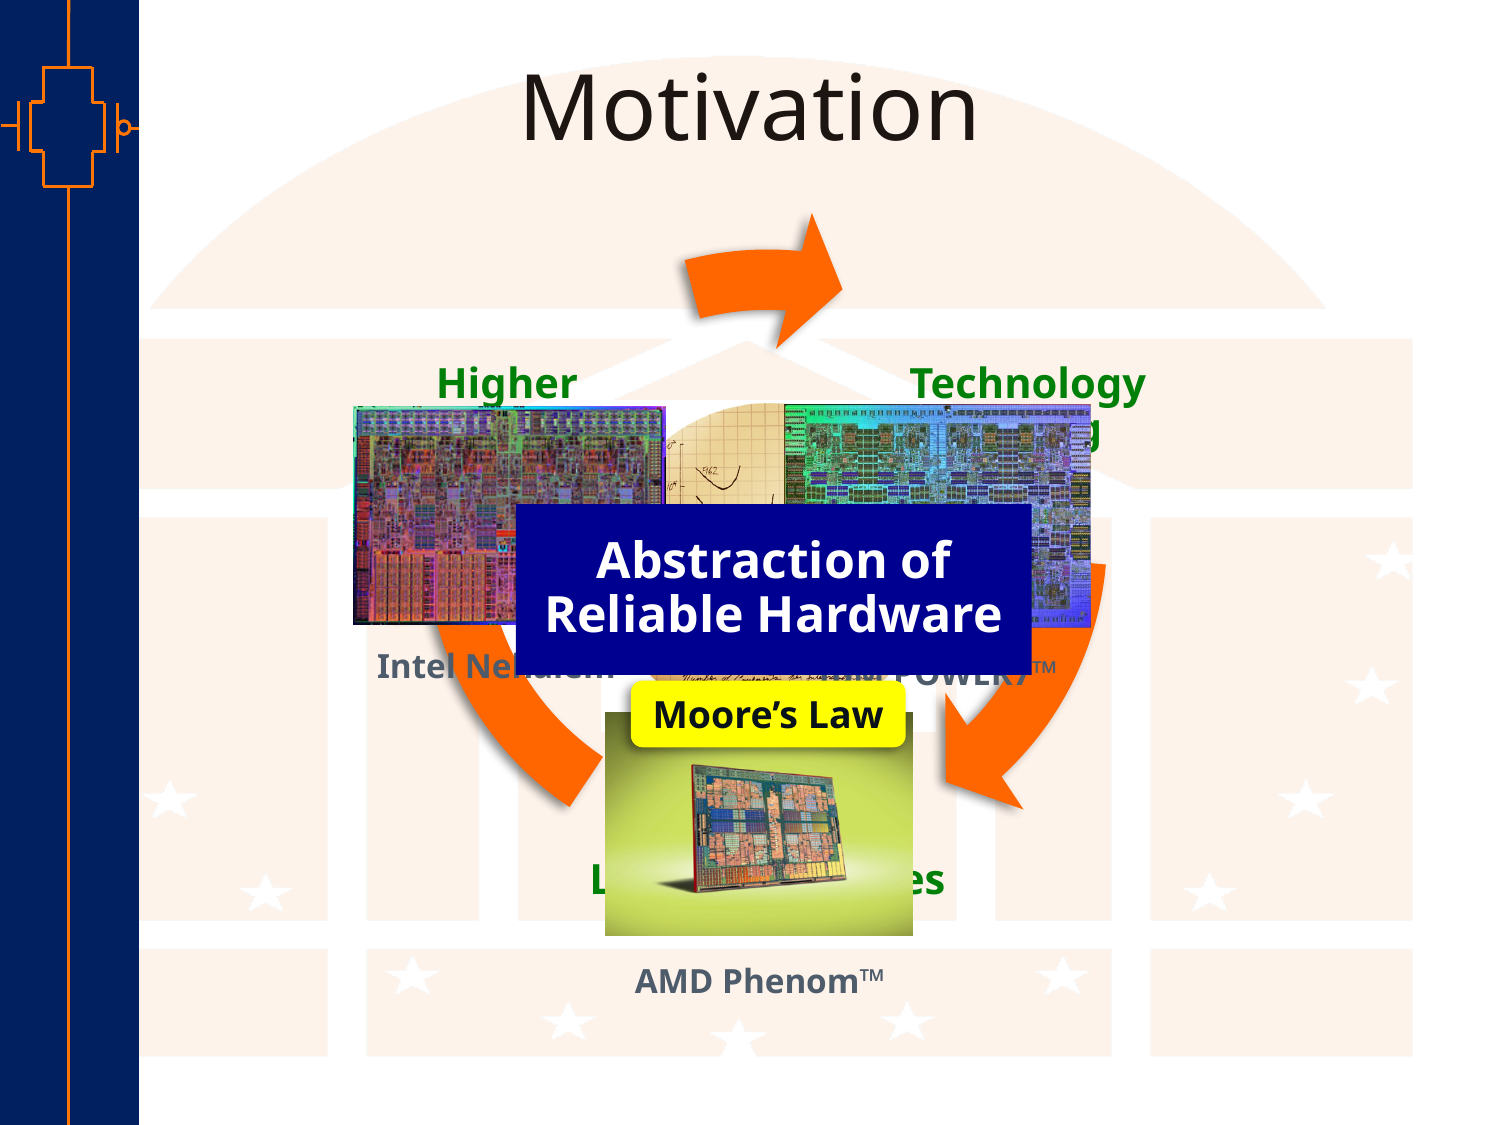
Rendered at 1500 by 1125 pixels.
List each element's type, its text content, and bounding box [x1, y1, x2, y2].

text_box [348, 406, 671, 694]
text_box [157, 222, 1377, 1045]
title Motivation [74, 0, 1426, 167]
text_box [605, 712, 913, 1009]
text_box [784, 404, 1092, 701]
